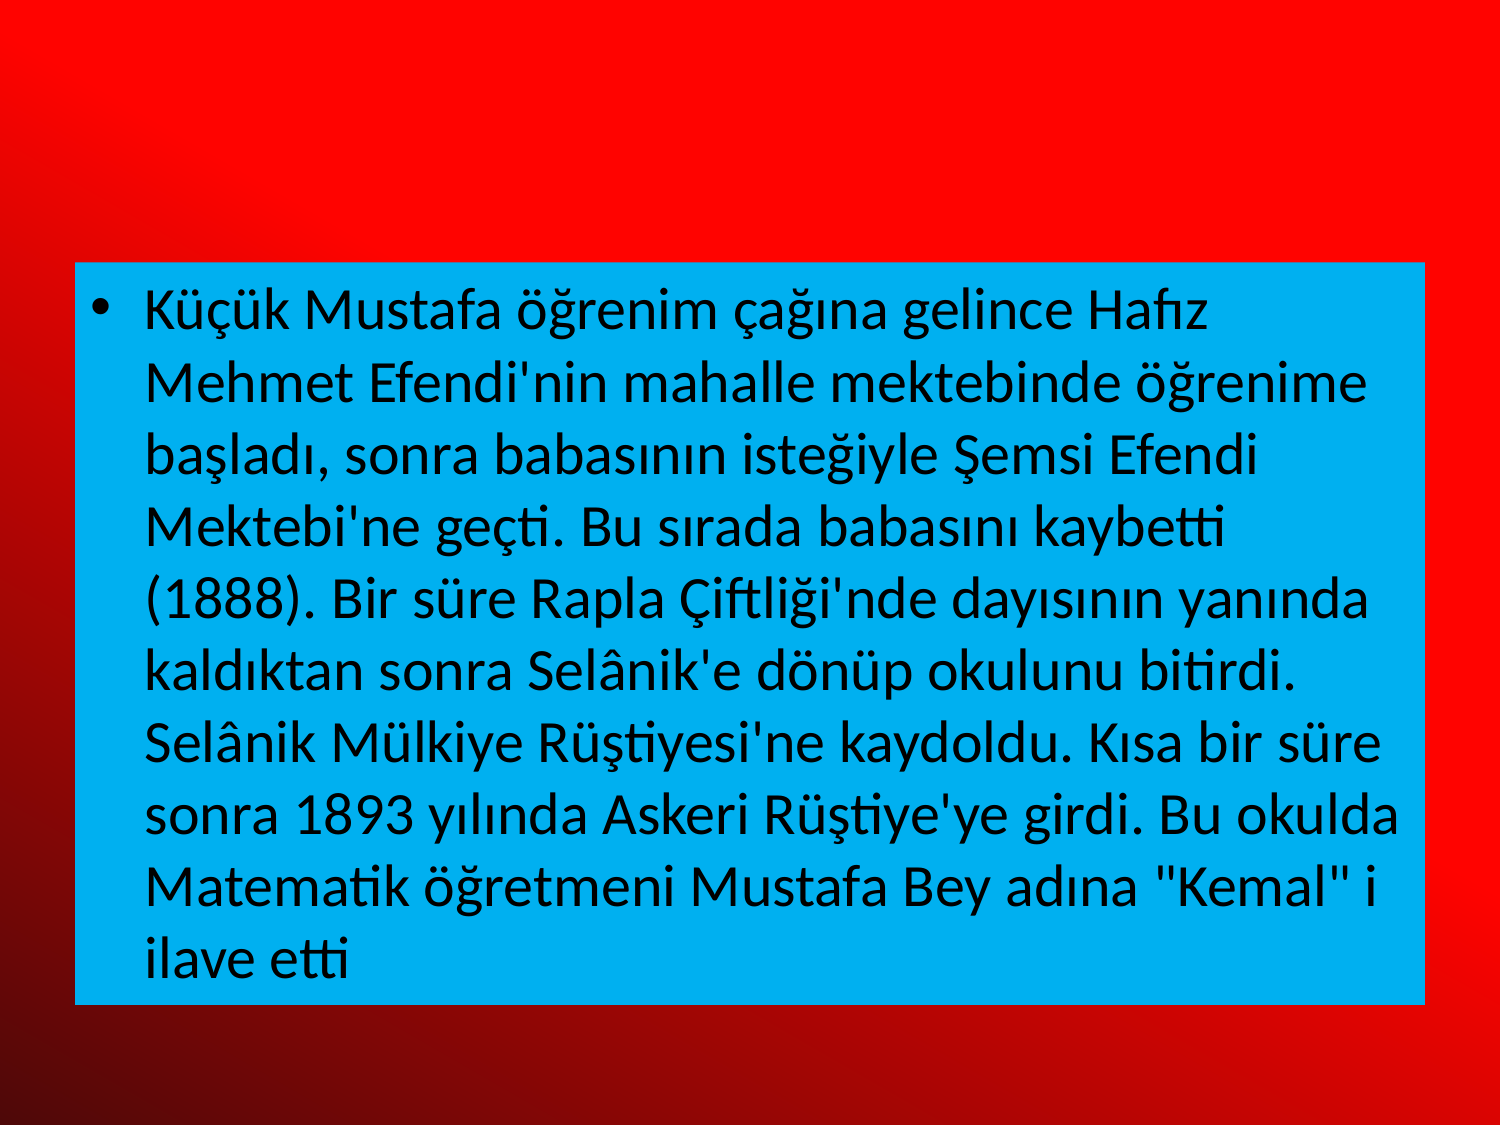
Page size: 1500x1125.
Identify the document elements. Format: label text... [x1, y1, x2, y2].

list Küçük Mustafa öğrenim çağına gelince Hafız Mehmet Efendi'nin mahalle mektebinde öğrenime başladı, sonra babasının isteğiyle Şemsi Efendi Mektebi'ne geçti. Bu sırada babasını kaybetti (1888). Bir süre Rapla Çiftliği'nde dayısının yanında kaldıktan sonra Selânik'e dönüp okulunu bitirdi. Selânik Mülkiye Rüştiyesi'ne kaydoldu. Kısa bir süre sonra 1893 yılında Askeri Rüştiye'ye girdi. Bu okulda Matematik öğretmeni Mustafa Bey adına "Kemal" i ilave etti [75, 262, 1425, 1005]
